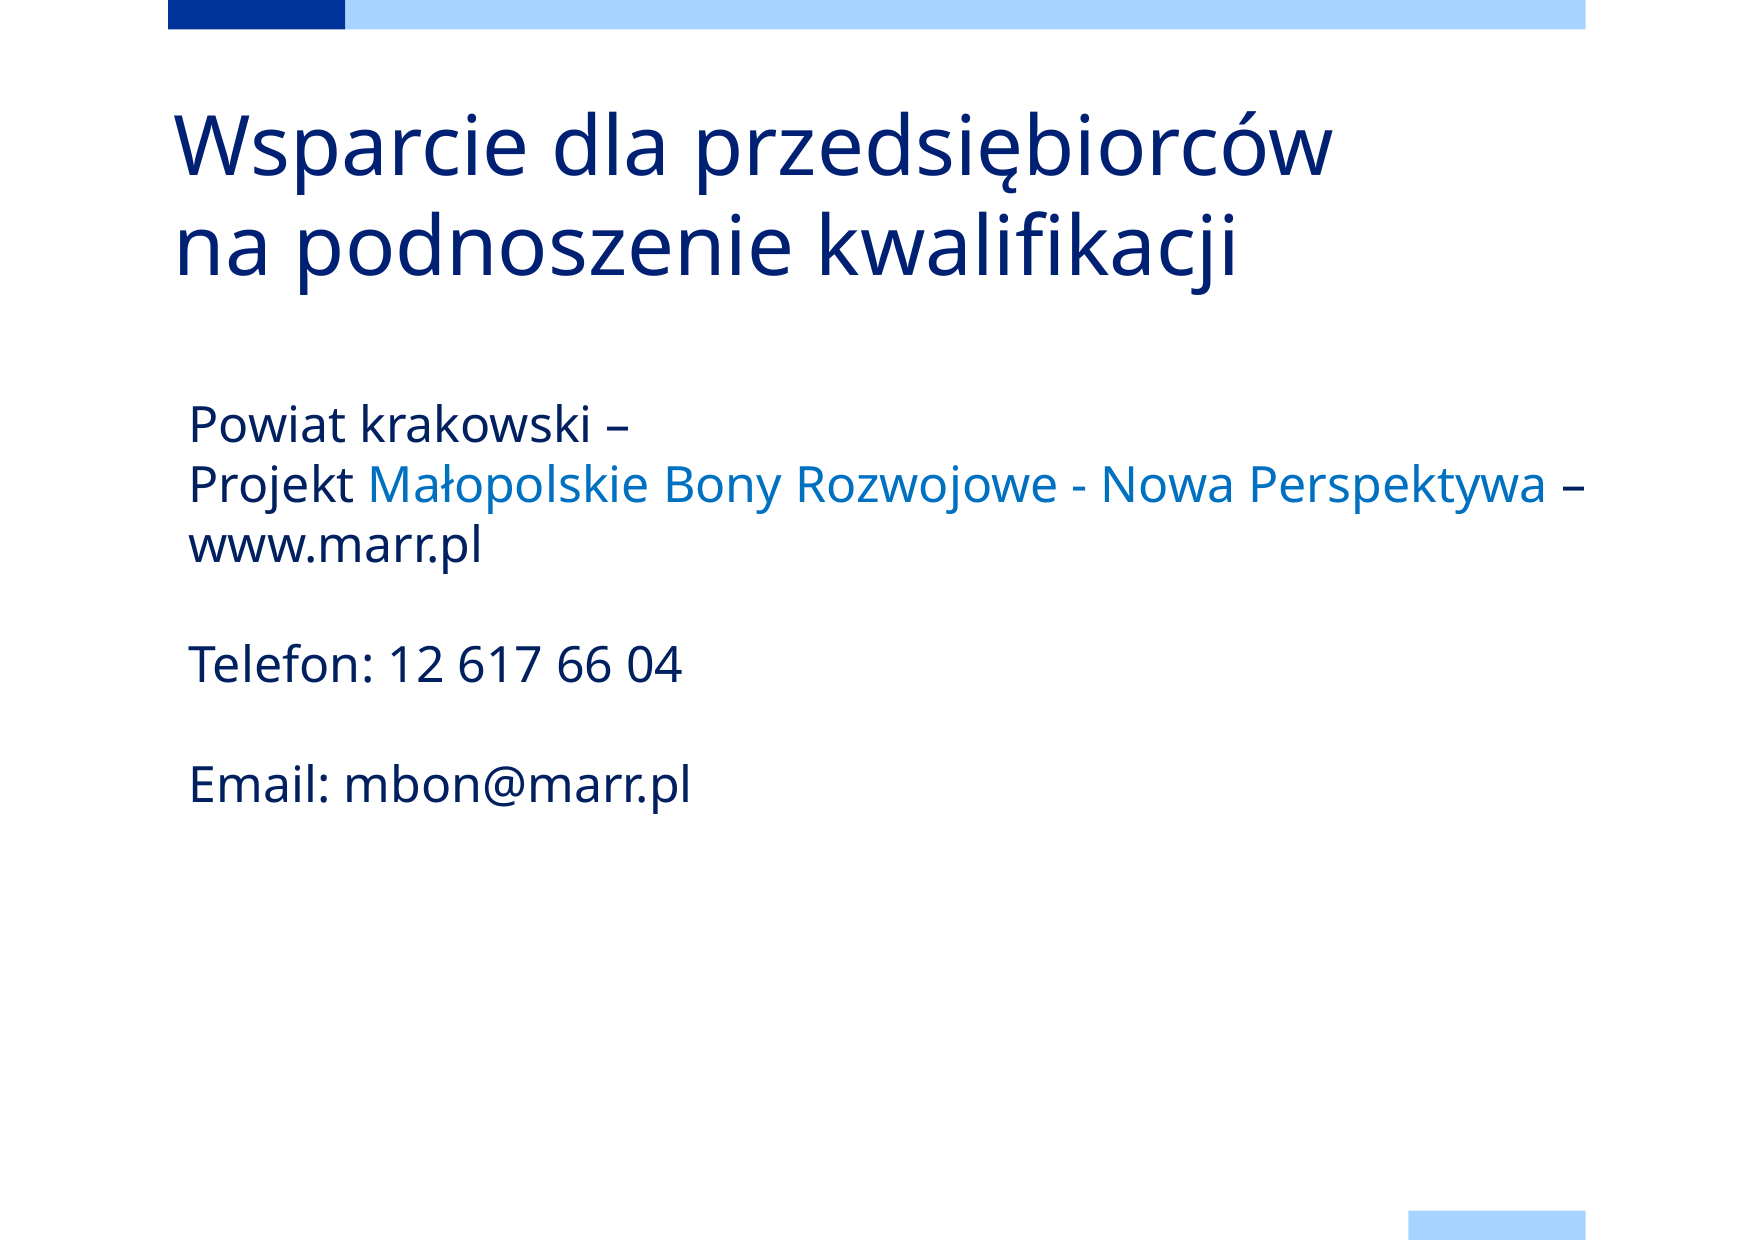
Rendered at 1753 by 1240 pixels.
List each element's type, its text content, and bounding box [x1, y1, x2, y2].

text_box Powiat krakowski – Projekt Małopolskie Bony Rozwojowe - Nowa Perspektywa – www.marr.pl Telefon: 12 617 66 04 Email: mbon@marr.pl [173, 385, 1616, 820]
title Wsparcie dla przedsiębiorców na podnoszenie kwalifikacji [173, 91, 1592, 270]
